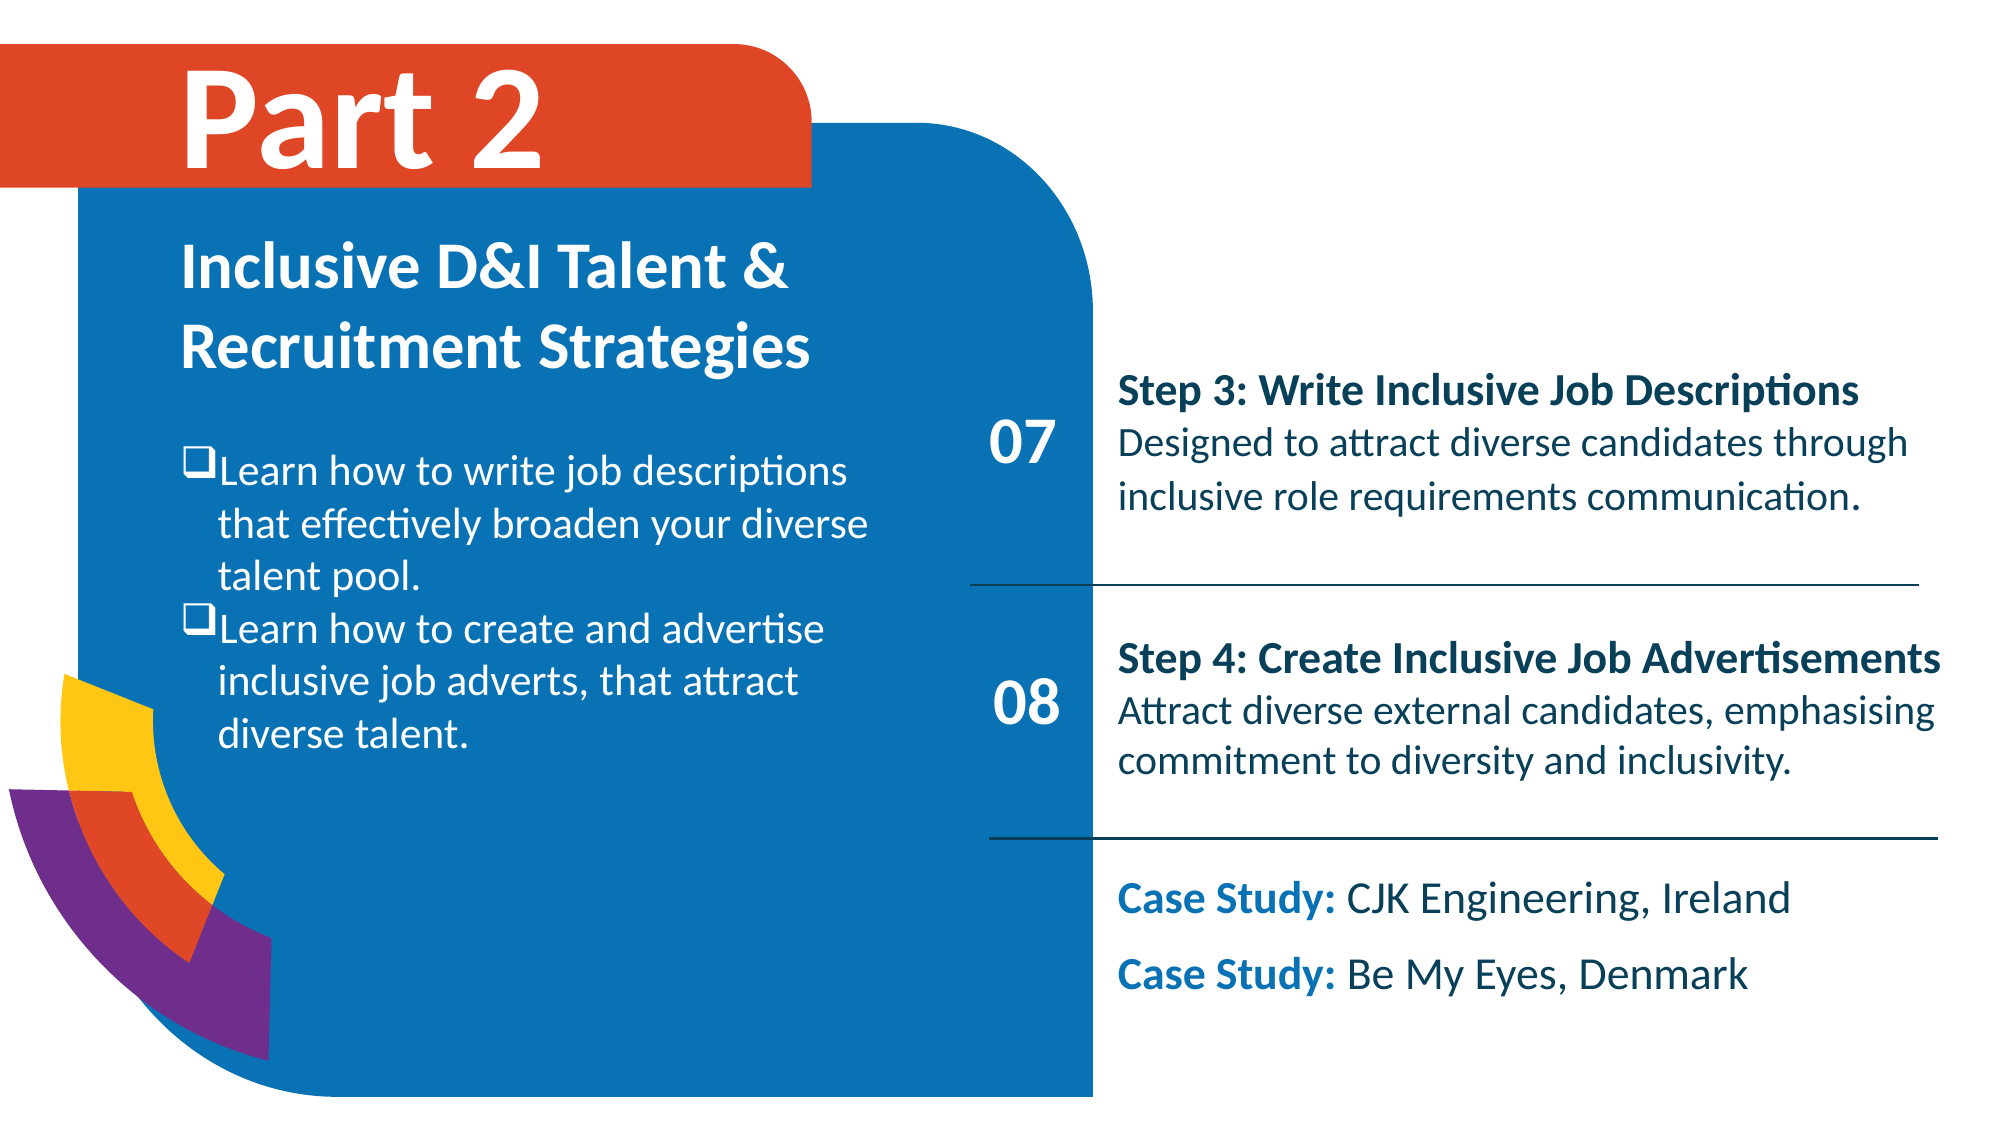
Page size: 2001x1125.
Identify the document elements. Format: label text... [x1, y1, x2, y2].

text_box Case Study: Be My Eyes, Denmark [1103, 914, 1938, 1028]
text_box Case Study: CJK Engineering, Ireland [1103, 839, 1938, 914]
list Step 3: Write Inclusive Job Descriptions Designed to attract diverse candidates through inclusive role requirements communication. [1103, 382, 1938, 496]
text_box Inclusive D&I Talent & Recruitment Strategies Learn how to write job descriptions that effectively broaden your diverse talent pool. Learn how to create and advertise inclusive job adverts, that attract diverse talent. [165, 214, 925, 426]
text_box Part 2 [165, 31, 649, 128]
list 08 [969, 646, 1085, 760]
list 07 [966, 385, 1082, 499]
text_box Step 4: Create Inclusive Job Advertisements Attract diverse external candidates, emphasising commitment to diversity and inclusivity. [1103, 648, 1988, 762]
